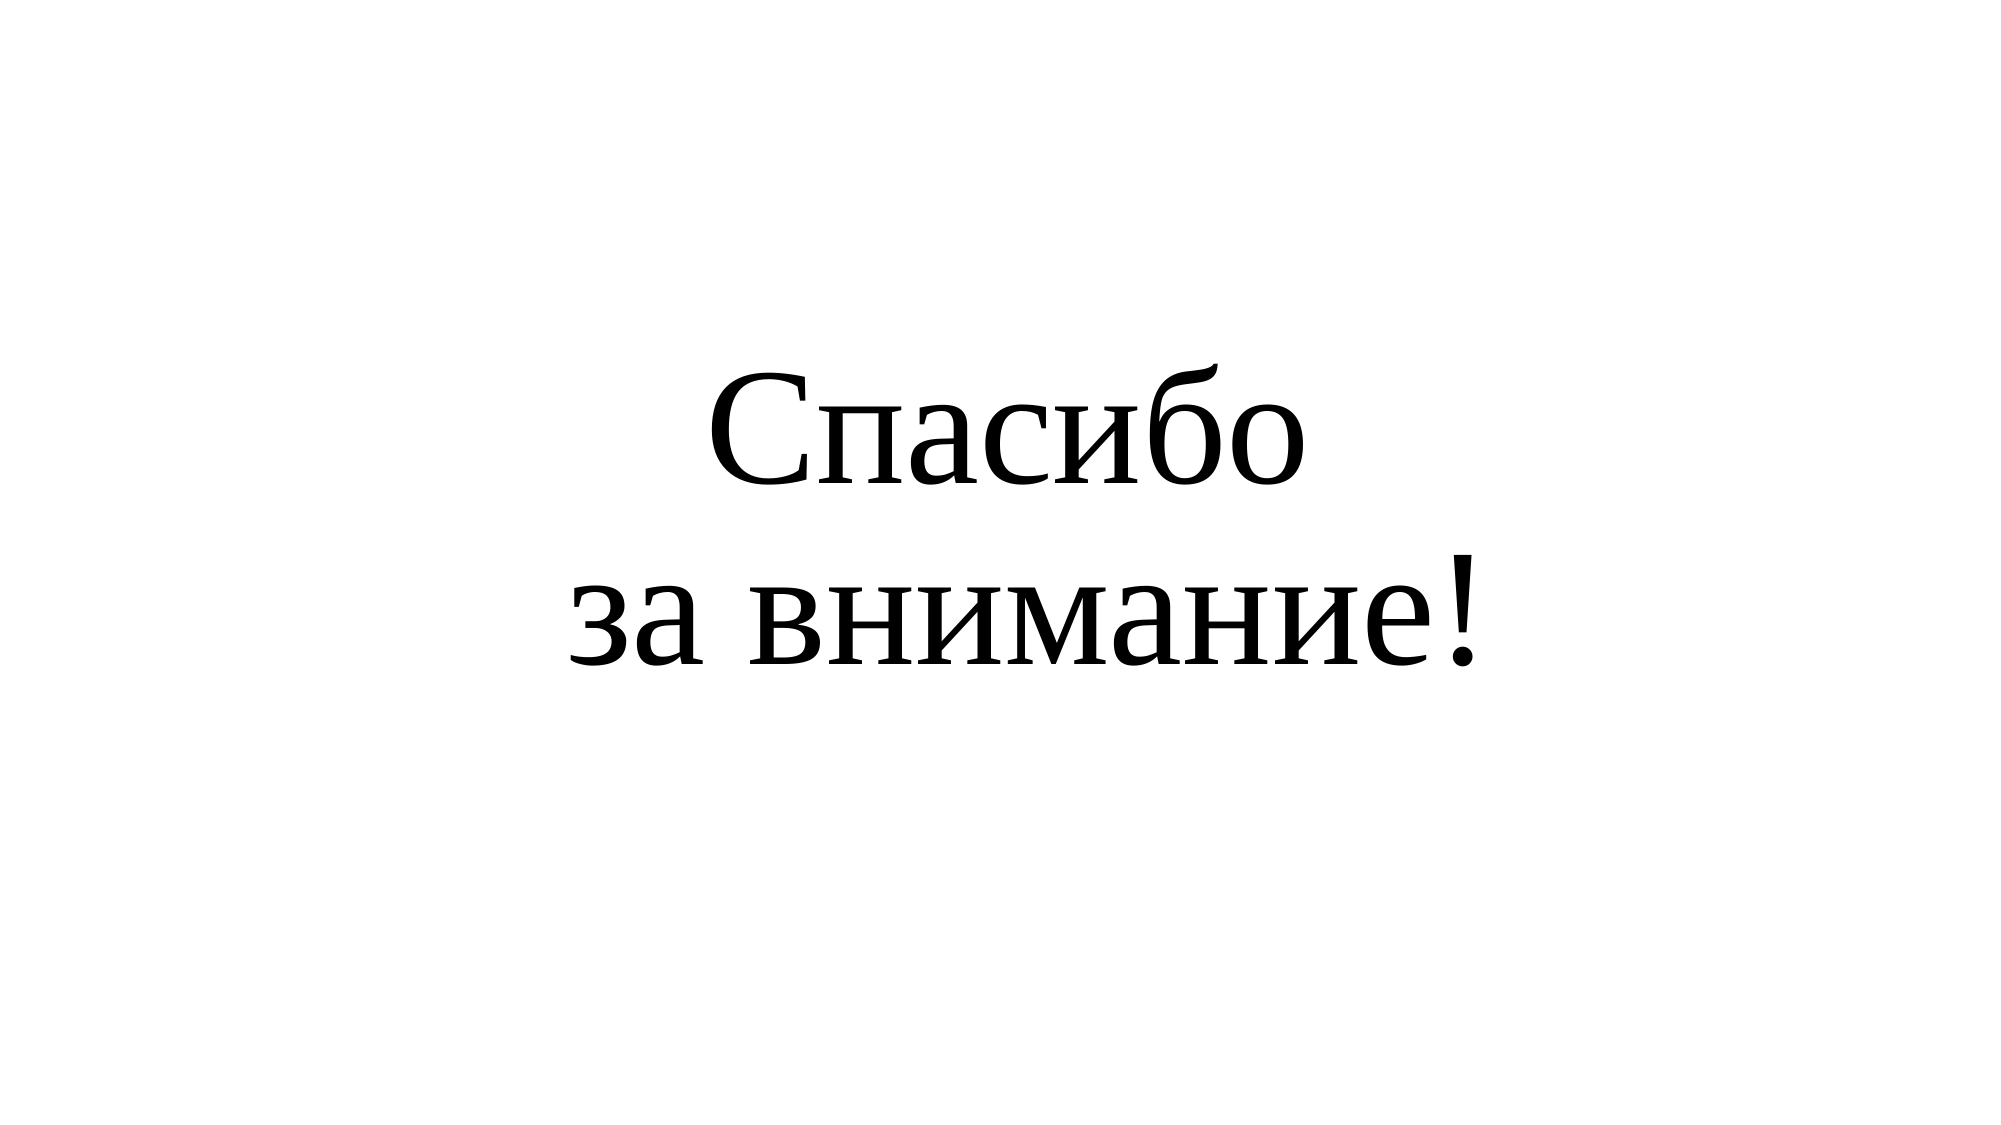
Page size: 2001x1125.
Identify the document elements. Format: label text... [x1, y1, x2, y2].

title Спасибо за внимание! [137, 59, 1921, 981]
